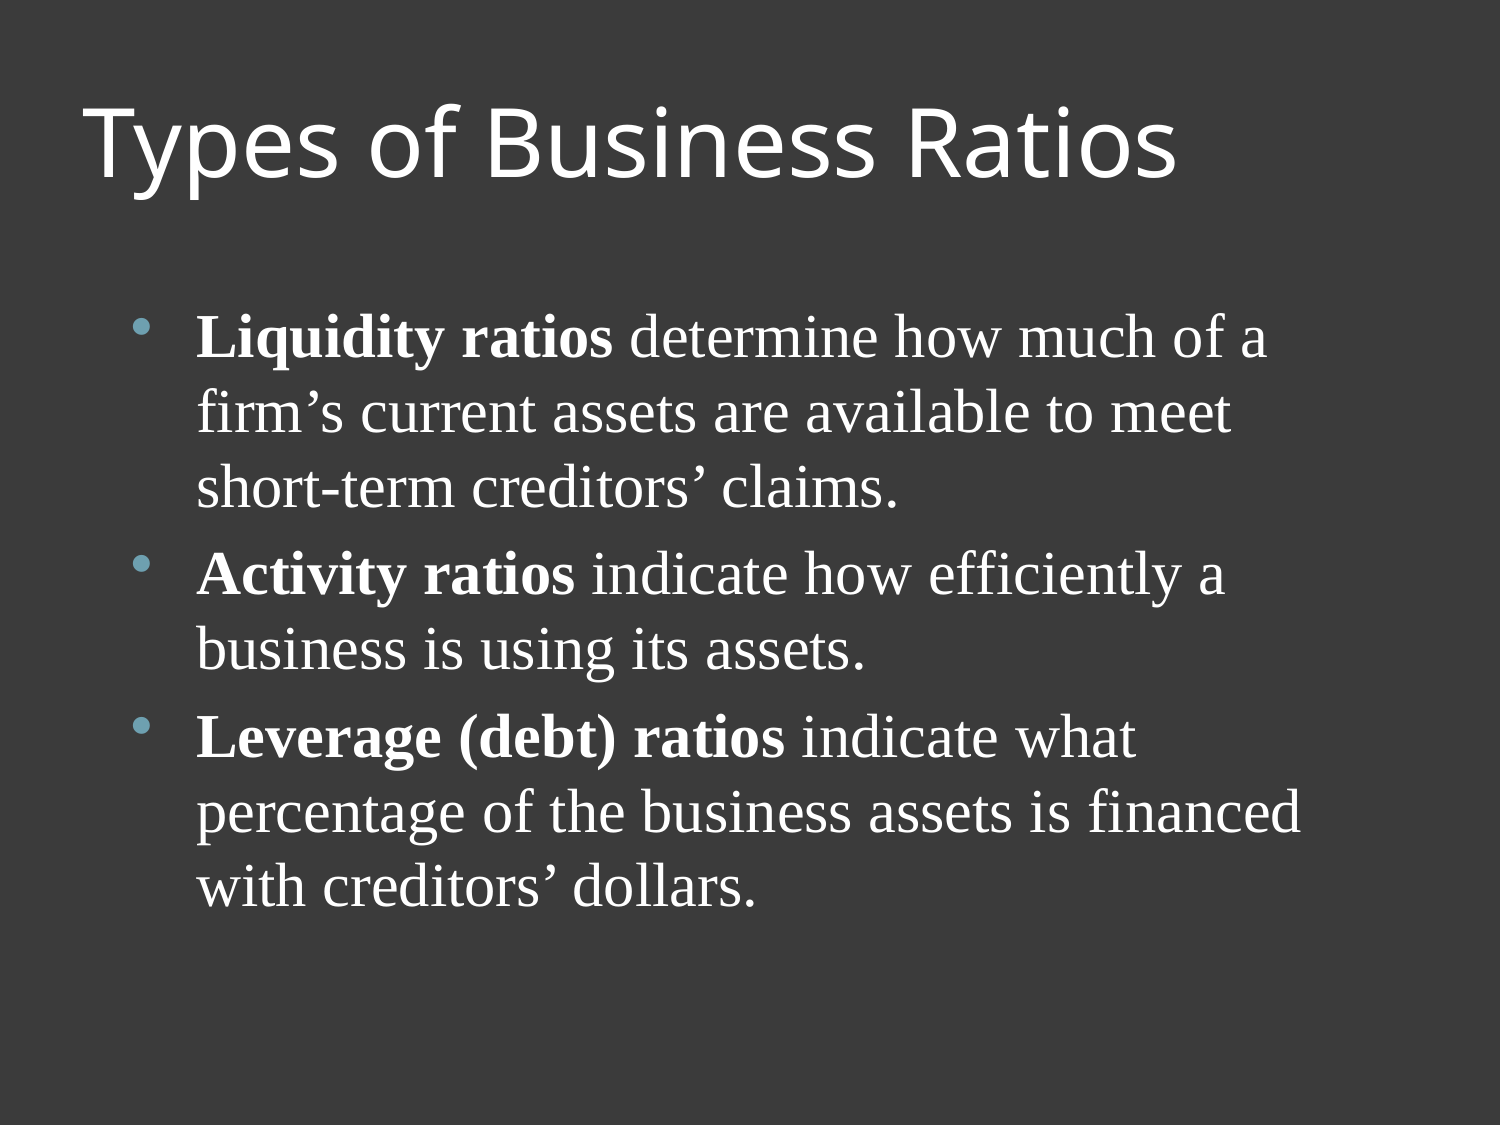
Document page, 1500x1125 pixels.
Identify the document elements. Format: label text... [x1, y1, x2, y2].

list Liquidity ratios determine how much of a firm’s current assets are available to meet short-term creditors’ claims. Activity ratios indicate how efficiently a business is using its assets. Leverage (debt) ratios indicate what percentage of the business assets is financed with creditors’ dollars. [112, 287, 1388, 963]
title Types of Business Ratios [75, 45, 1300, 233]
